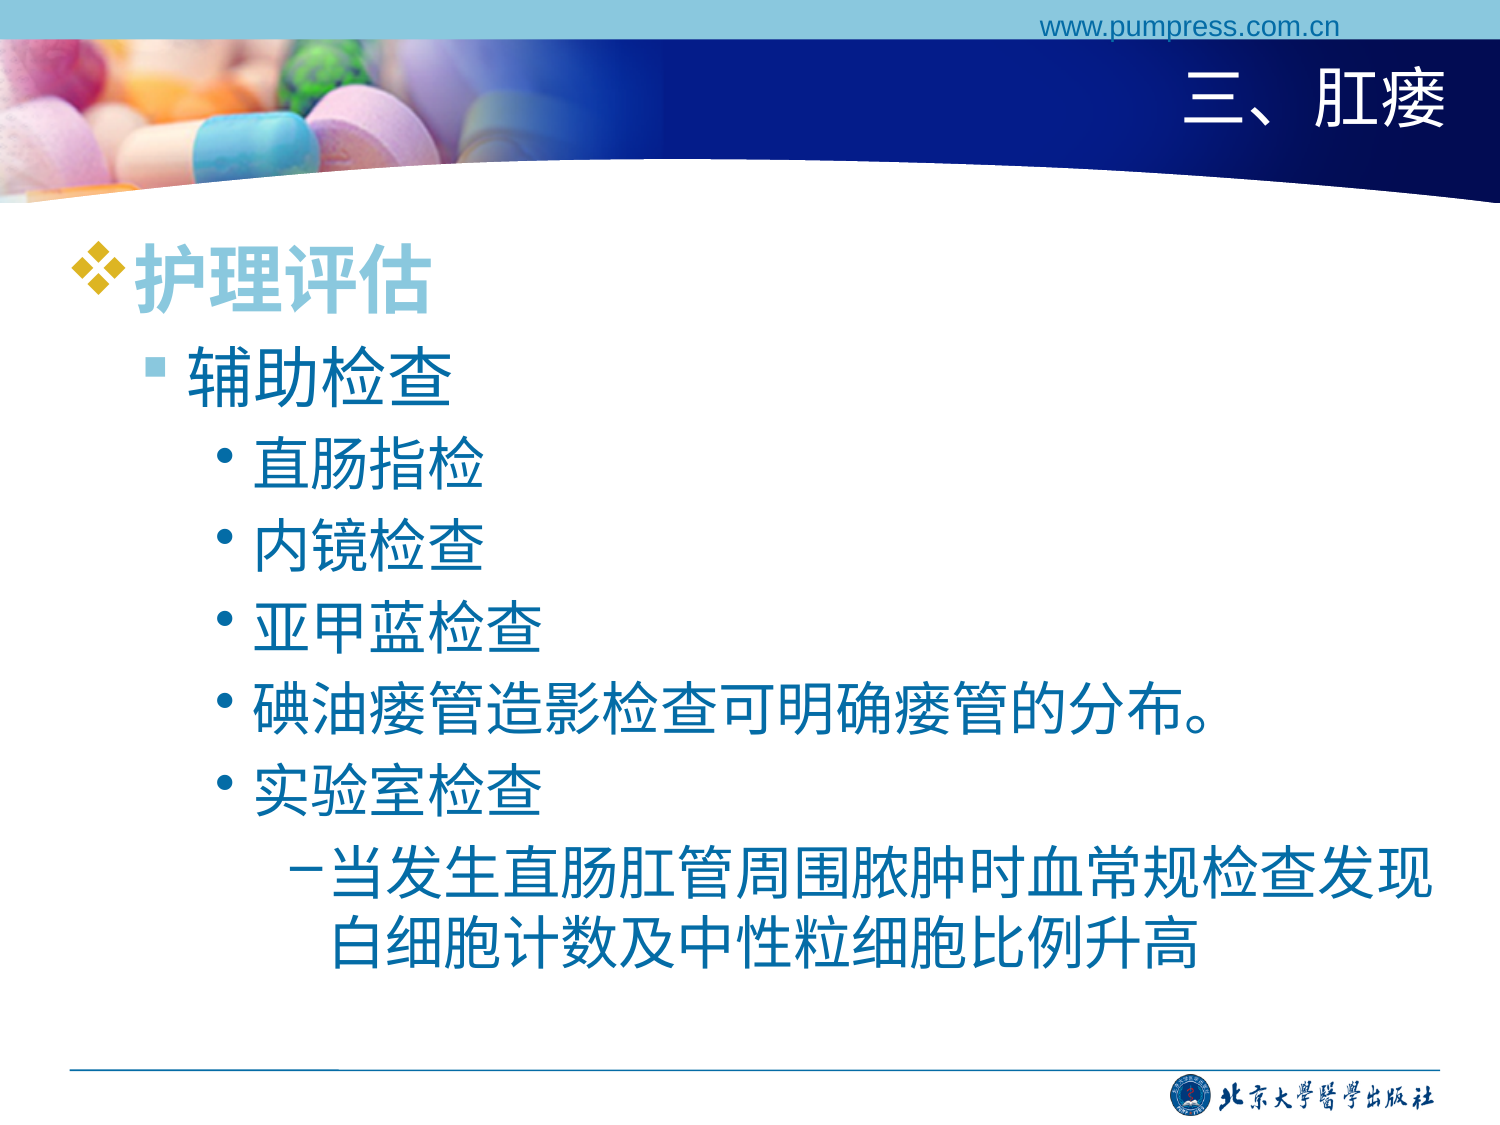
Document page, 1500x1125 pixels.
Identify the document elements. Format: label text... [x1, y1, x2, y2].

picture [1170, 1074, 1436, 1118]
title 三、肛瘘 [137, 49, 1463, 143]
list 护理评估 辅助检查 直肠指检 内镜检查 亚甲蓝检查 碘油瘘管造影检查可明确瘘管的分布。 实验室检查 当发生直肠肛管周围脓肿时血常规检查发现白细胞计数及中性粒细胞比例升高 [49, 224, 1500, 1026]
picture [0, 40, 1500, 203]
slide_number www.pumpress.com.cn [1025, 0, 1463, 38]
